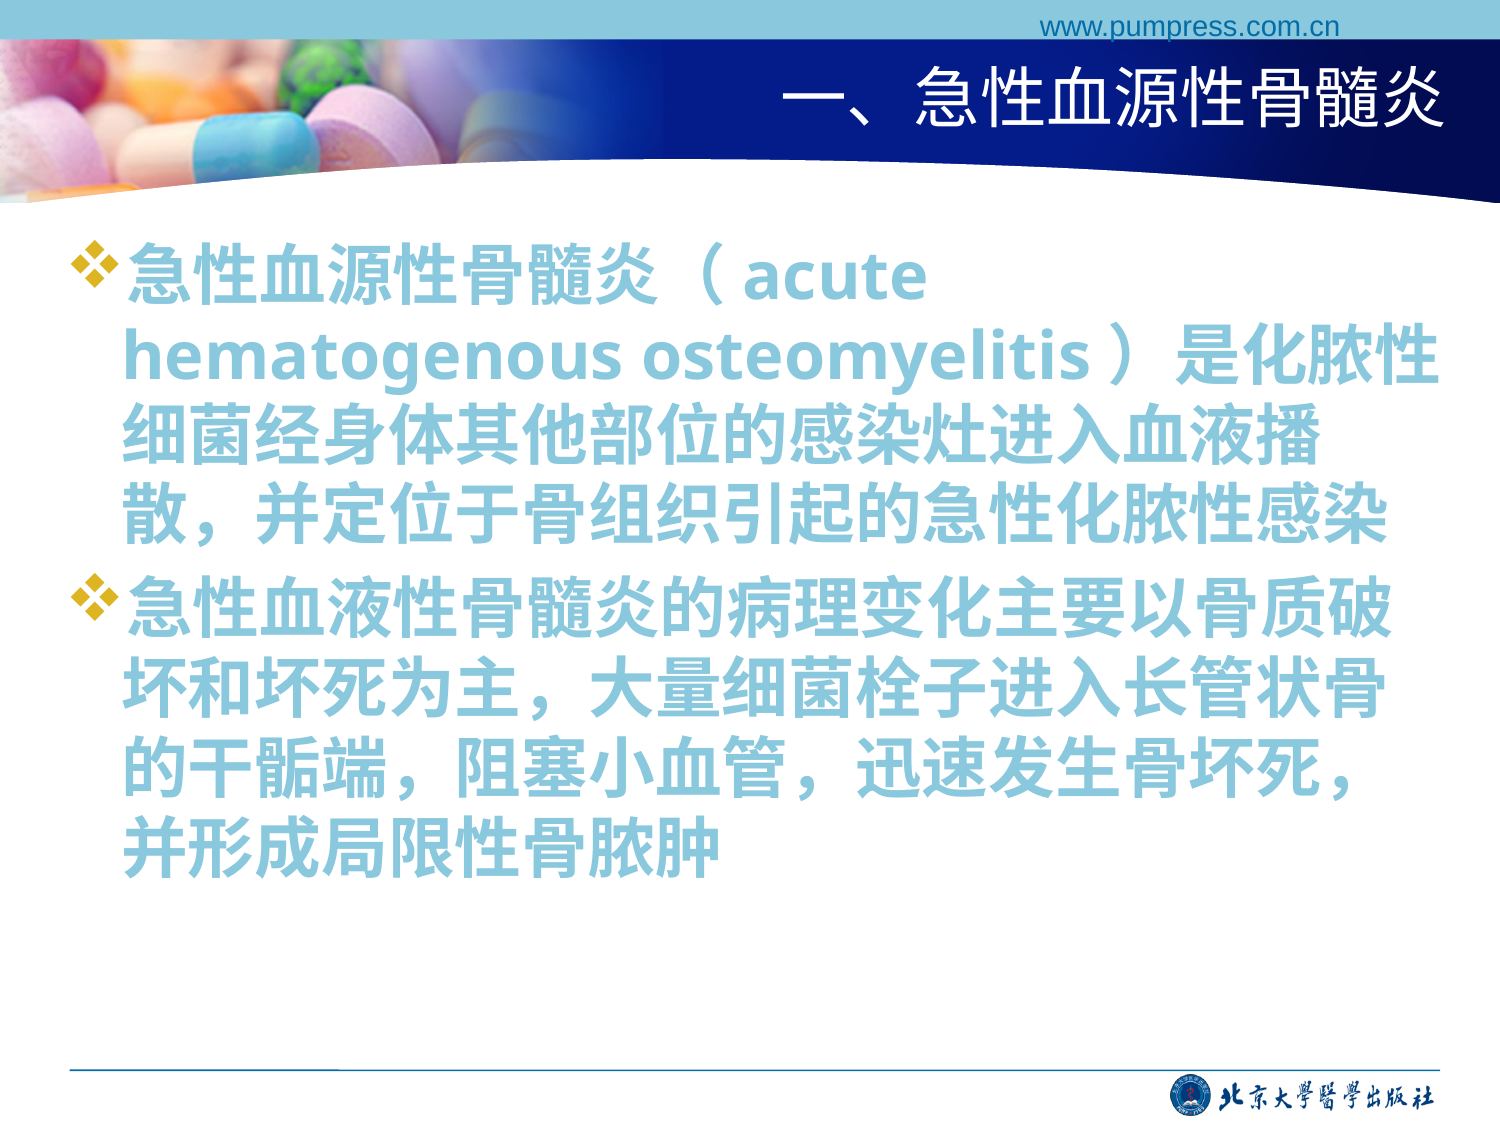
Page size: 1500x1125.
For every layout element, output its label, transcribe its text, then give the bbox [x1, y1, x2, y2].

list 急性血源性骨髓炎（acute hematogenous osteomyelitis）是化脓性细菌经身体其他部位的感染灶进入血液播散，并定位于骨组织引起的急性化脓性感染 急性血液性骨髓炎的病理变化主要以骨质破坏和坏死为主，大量细菌栓子进入长管状骨的干骺端，阻塞小血管，迅速发生骨坏死，并形成局限性骨脓肿 [49, 224, 1463, 1026]
title 一、急性血源性骨髓炎 [137, 49, 1463, 143]
picture [0, 40, 1500, 203]
picture [1170, 1074, 1436, 1118]
slide_number www.pumpress.com.cn [1025, 0, 1463, 38]
